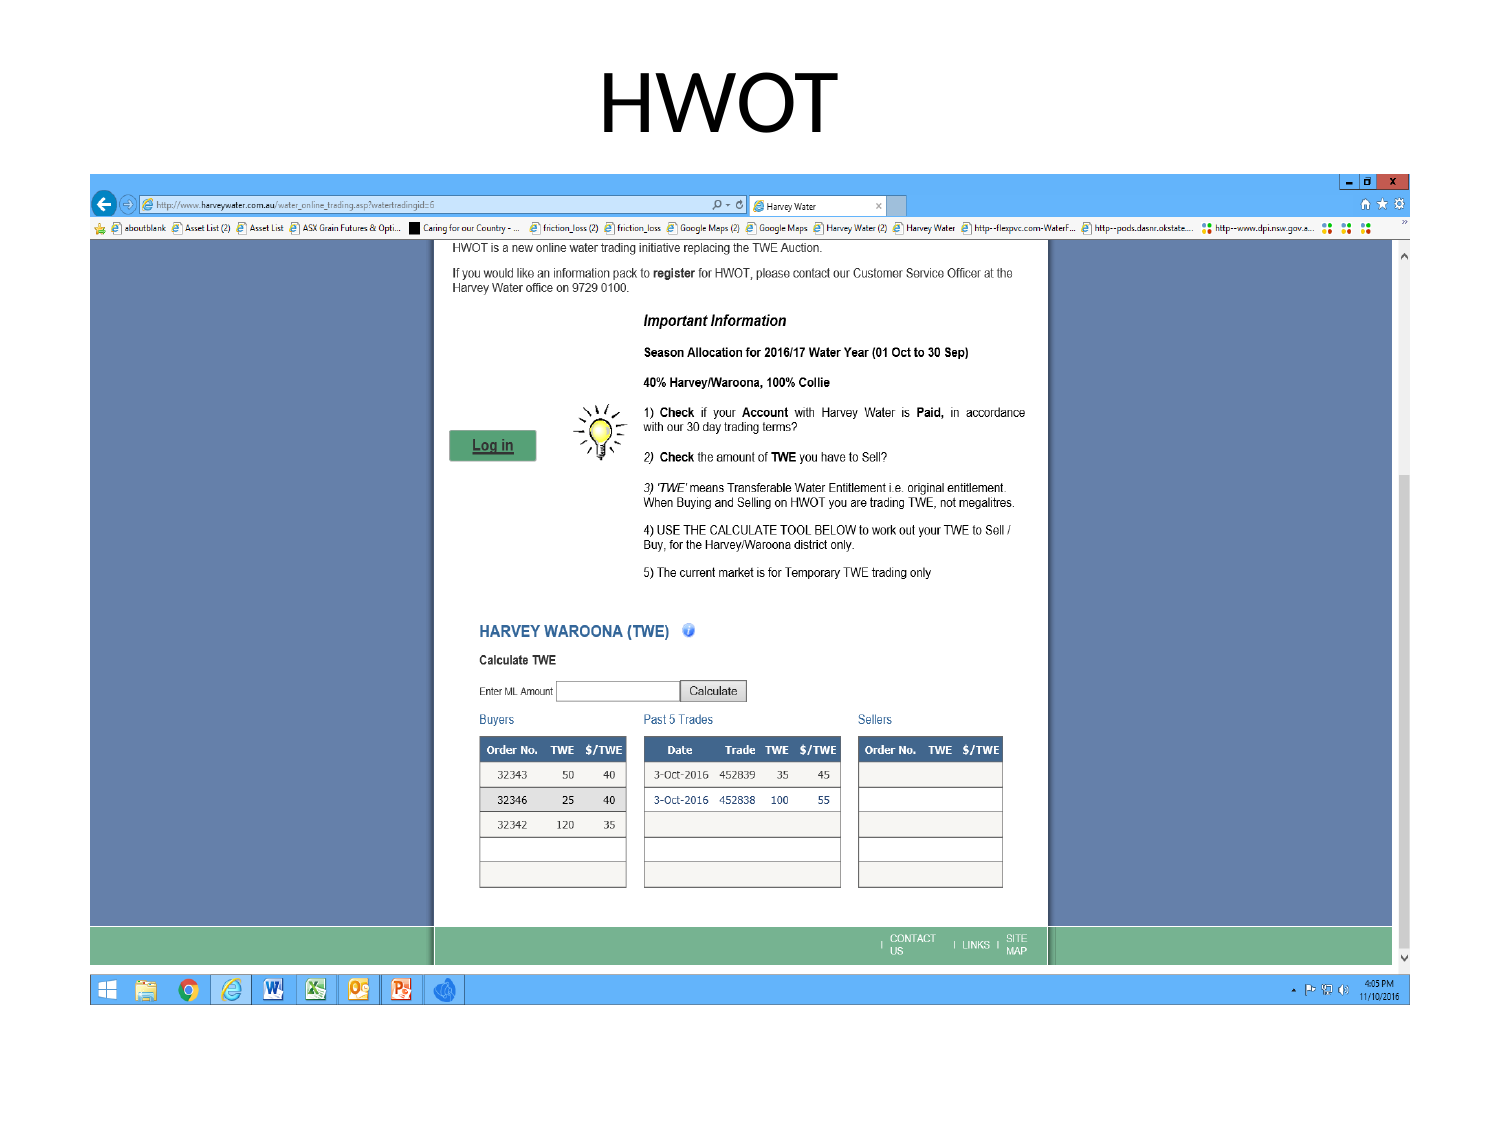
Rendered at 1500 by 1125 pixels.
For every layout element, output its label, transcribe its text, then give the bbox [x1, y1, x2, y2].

title HWOT [450, 75, 988, 118]
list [89, 174, 1411, 1006]
